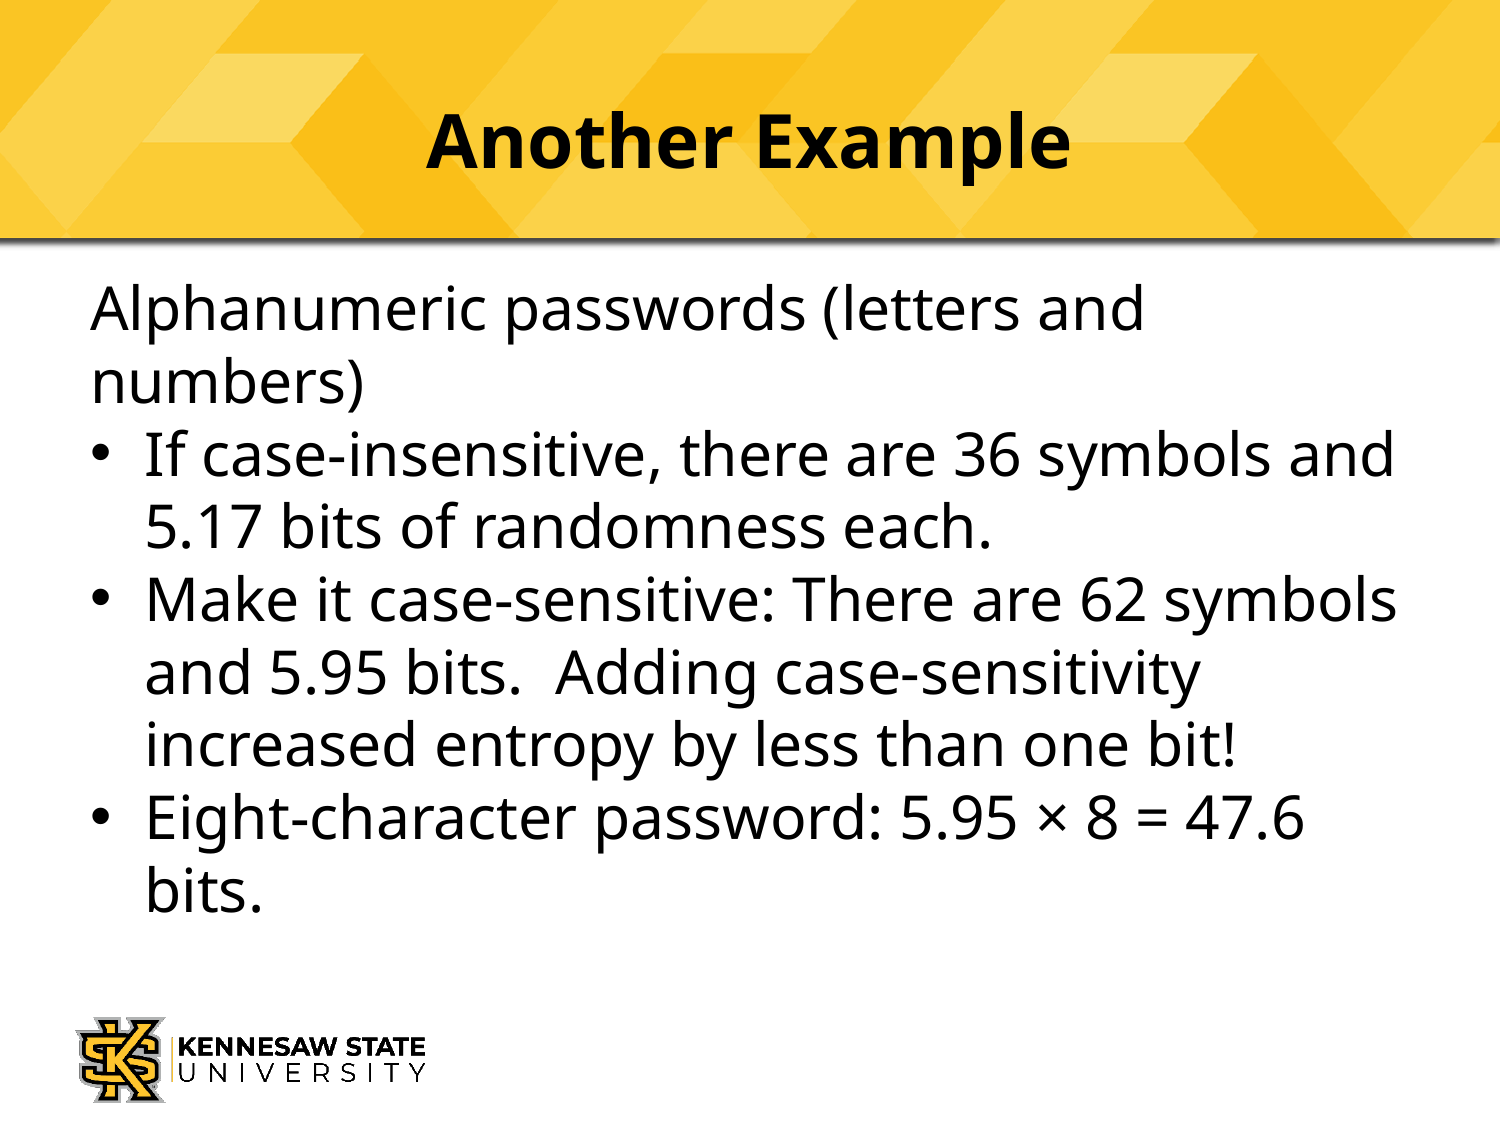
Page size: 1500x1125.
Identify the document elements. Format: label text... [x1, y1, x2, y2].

picture [75, 1017, 425, 1103]
list Alphanumeric passwords (letters and numbers) If case-insensitive, there are 36 symbols and 5.17 bits of randomness each. Make it case-sensitive: There are 62 symbols and 5.95 bits. Adding case-sensitivity increased entropy by less than one bit! Eight-character password: 5.95 × 8 = 47.6 bits. [75, 262, 1425, 1005]
picture [0, 0, 1500, 251]
title Another Example [75, 45, 1425, 233]
